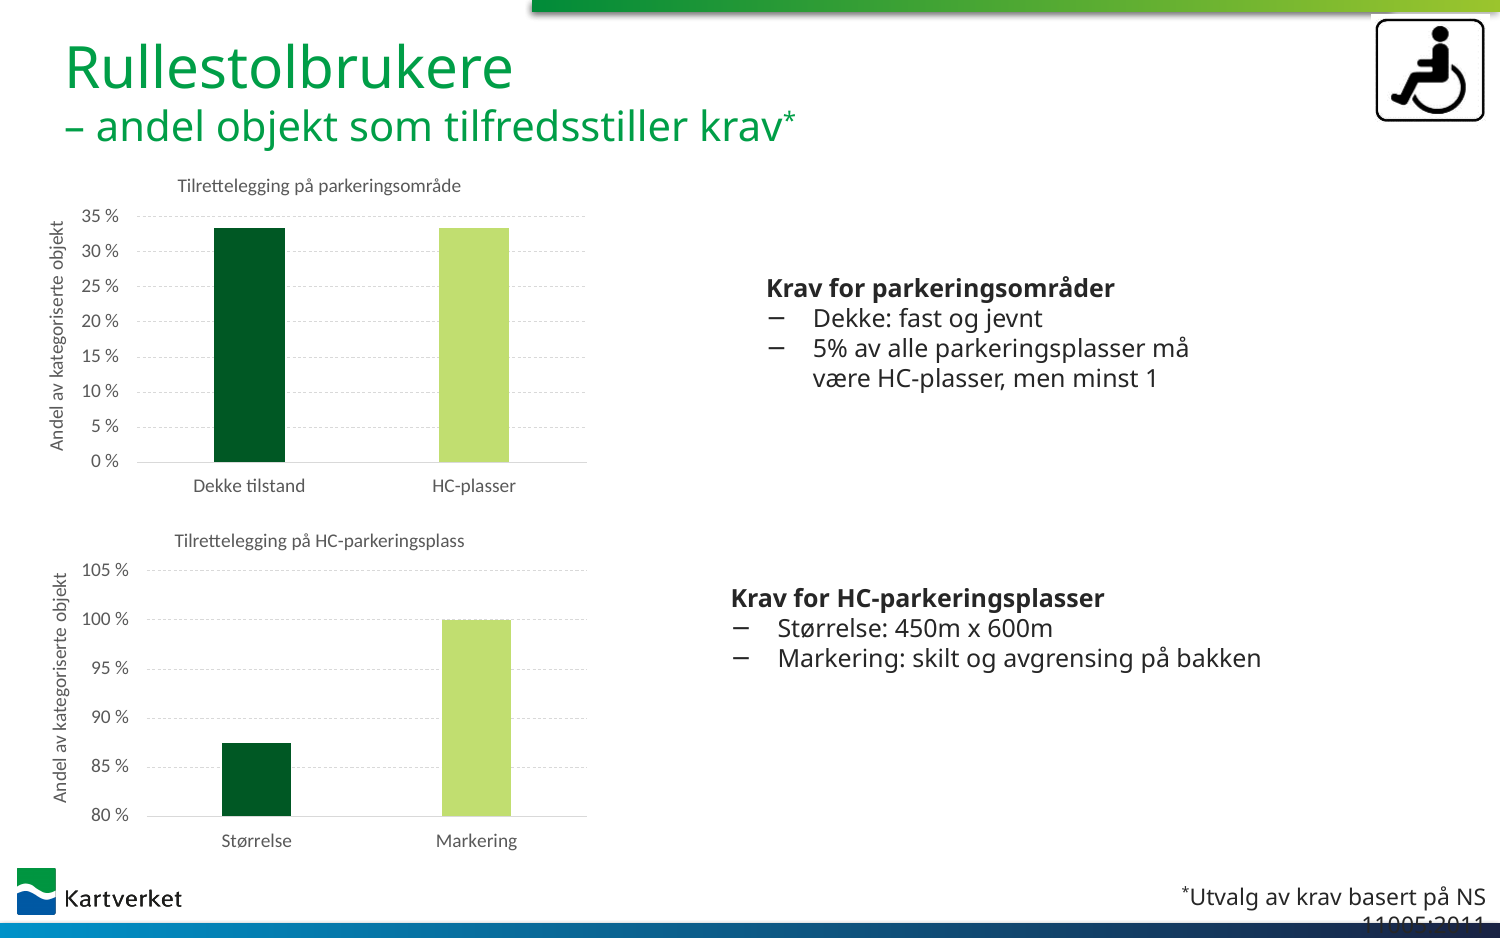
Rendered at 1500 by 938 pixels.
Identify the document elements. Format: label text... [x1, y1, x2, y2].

picture [41, 520, 598, 859]
text_box *Utvalg av krav basert på NS 11005:2011 [1068, 873, 1500, 938]
picture [41, 166, 598, 505]
picture [1371, 13, 1491, 127]
text_box Krav for parkeringsområder Dekke: fast og jevnt 5% av alle parkeringsplasser må være HC-plasser, men minst 1 [751, 264, 1232, 400]
text_box Krav for HC-parkeringsplasser Størrelse: 450m x 600m Markering: skilt og avgrensing på bakken [715, 574, 1278, 680]
text_box Rullestolbrukere – andel objekt som tilfredsstiller krav* [49, 23, 1431, 158]
